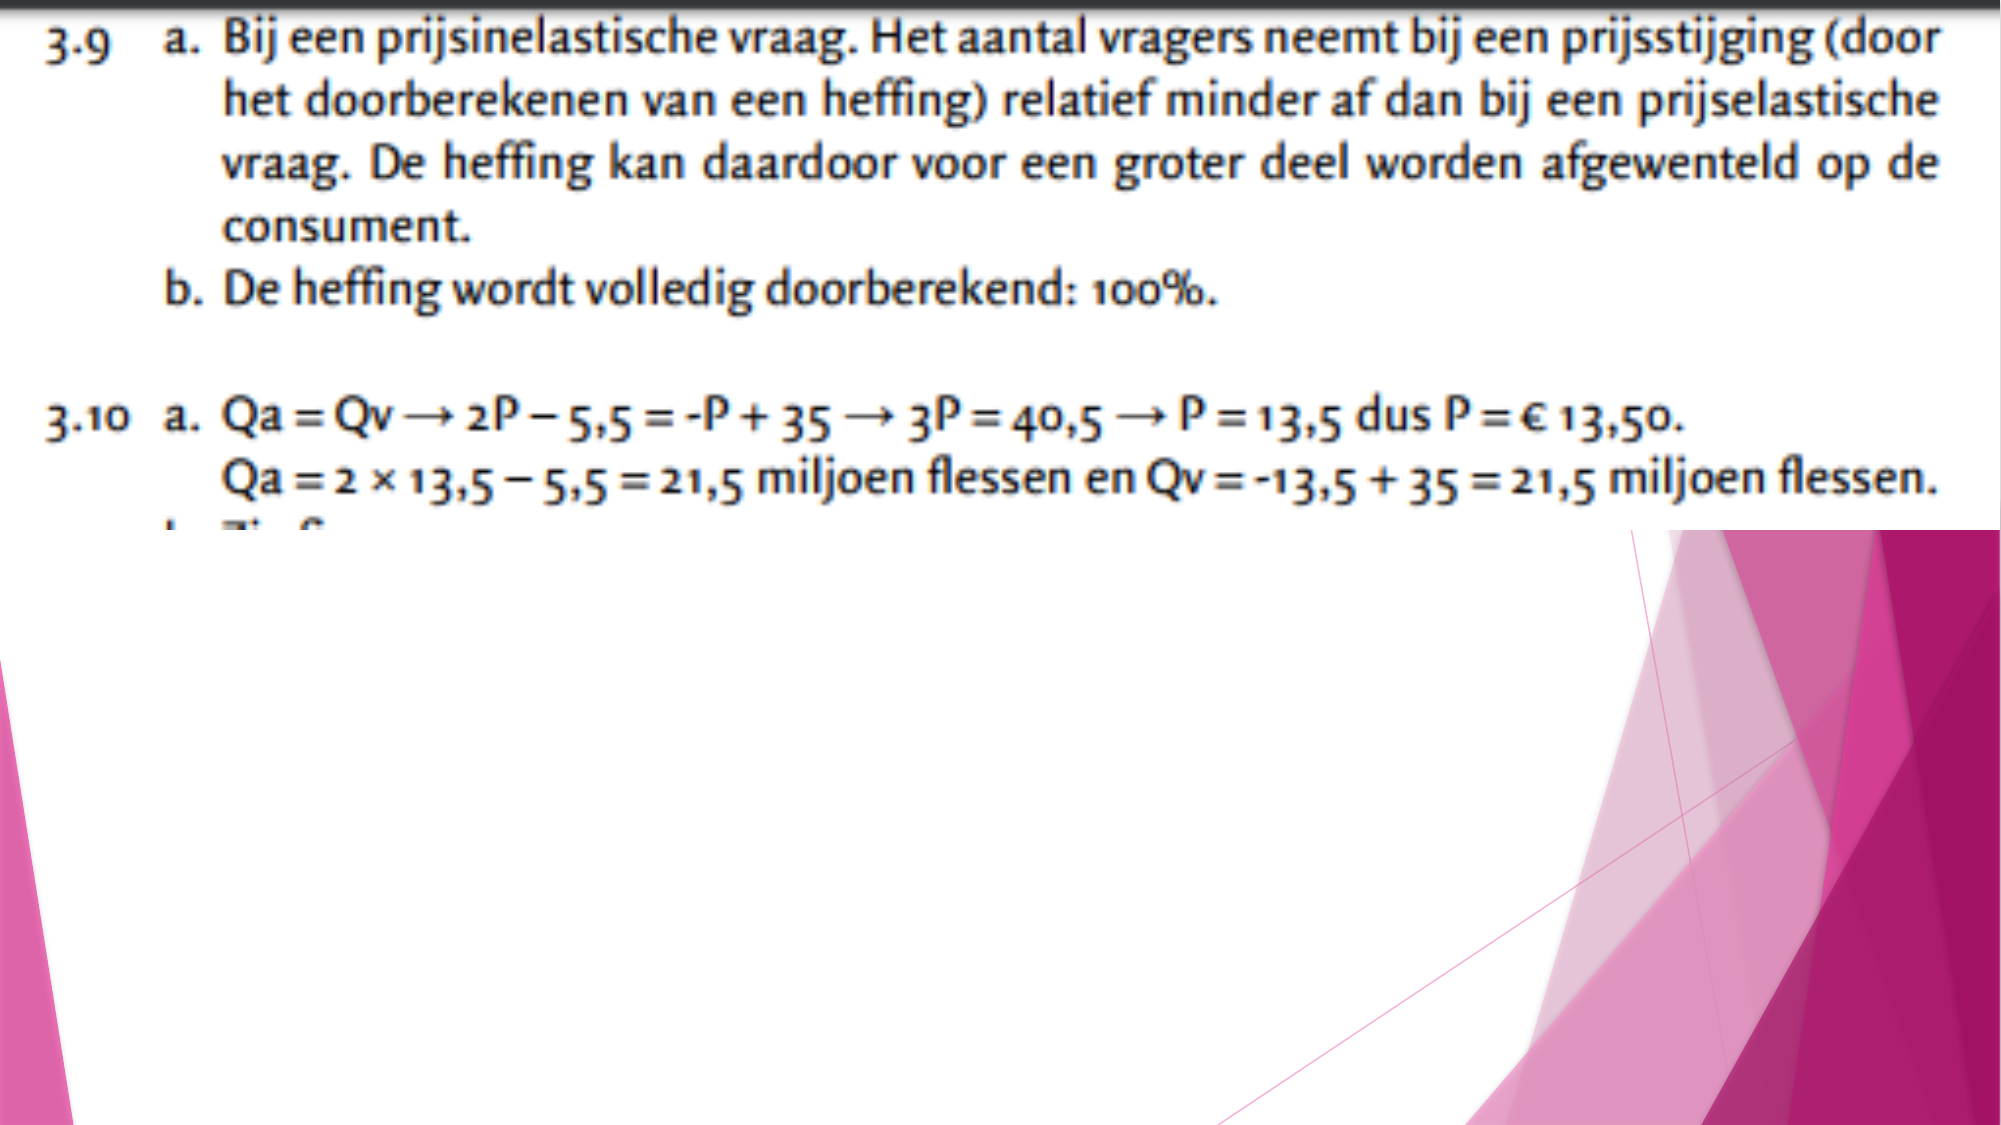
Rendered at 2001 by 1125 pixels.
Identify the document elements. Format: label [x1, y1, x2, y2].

picture [0, 0, 2000, 530]
